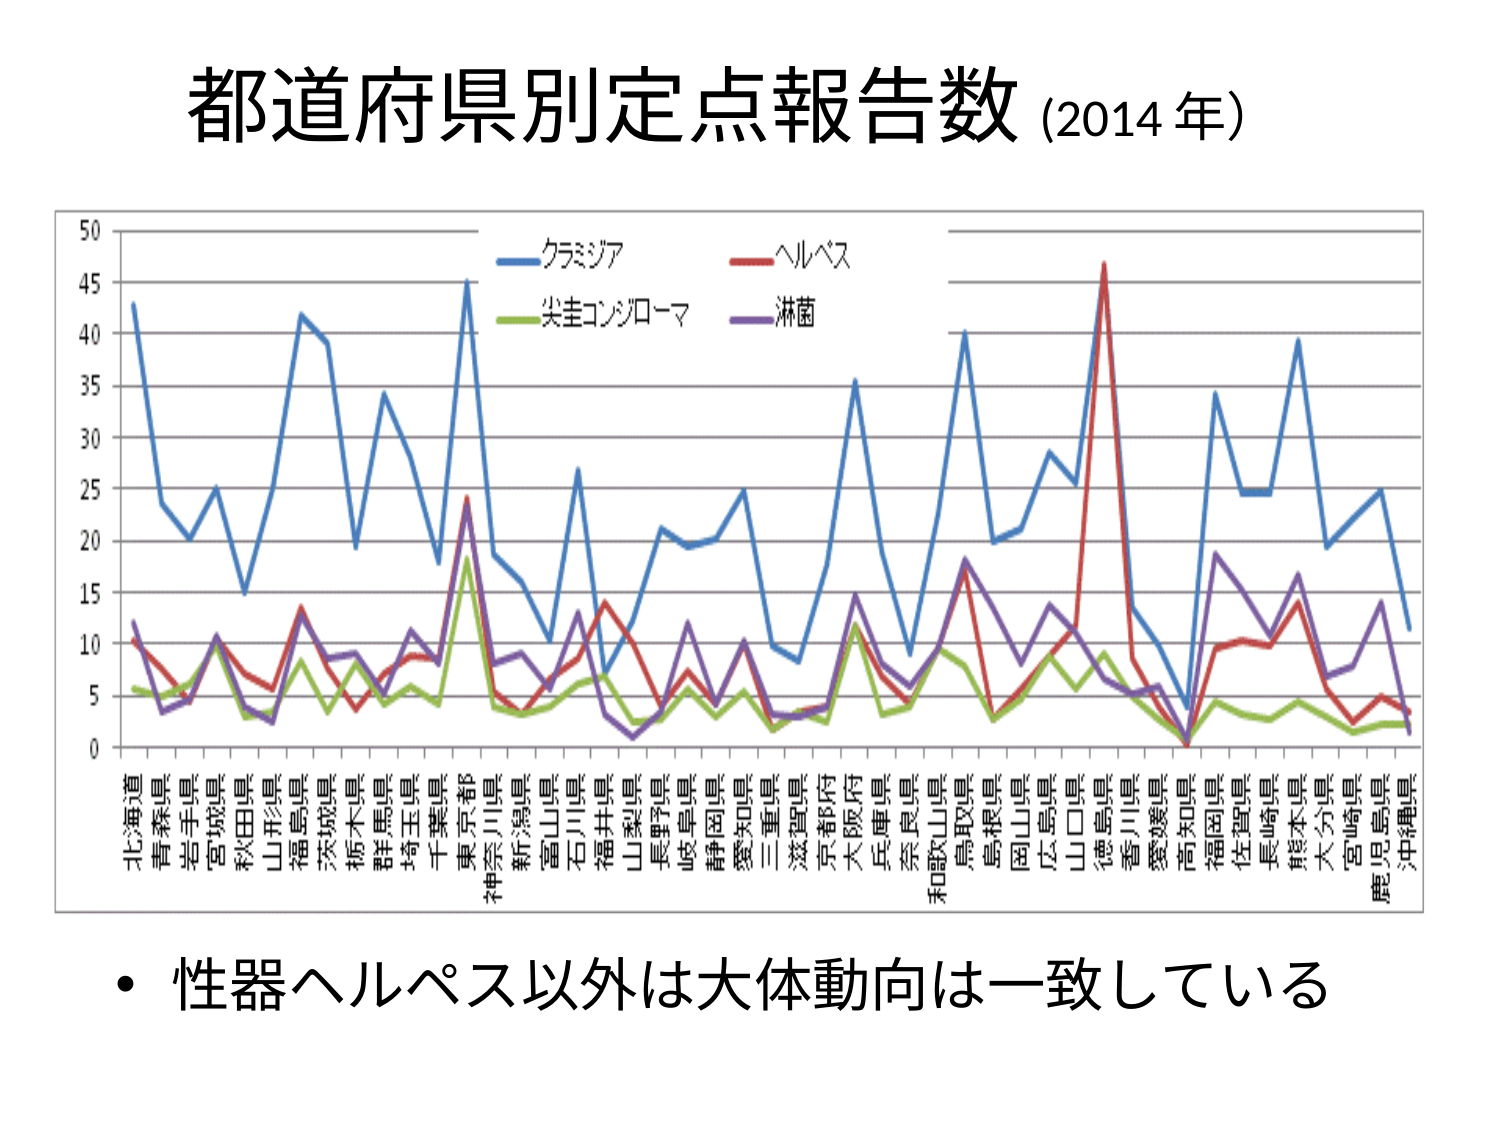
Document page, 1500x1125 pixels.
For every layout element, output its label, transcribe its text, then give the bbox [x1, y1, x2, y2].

title 都道府県別定点報告数(2014年） [41, 45, 1425, 161]
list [52, 207, 1426, 918]
list 性器ヘルペス以外は大体動向は一致している [100, 940, 1437, 1035]
